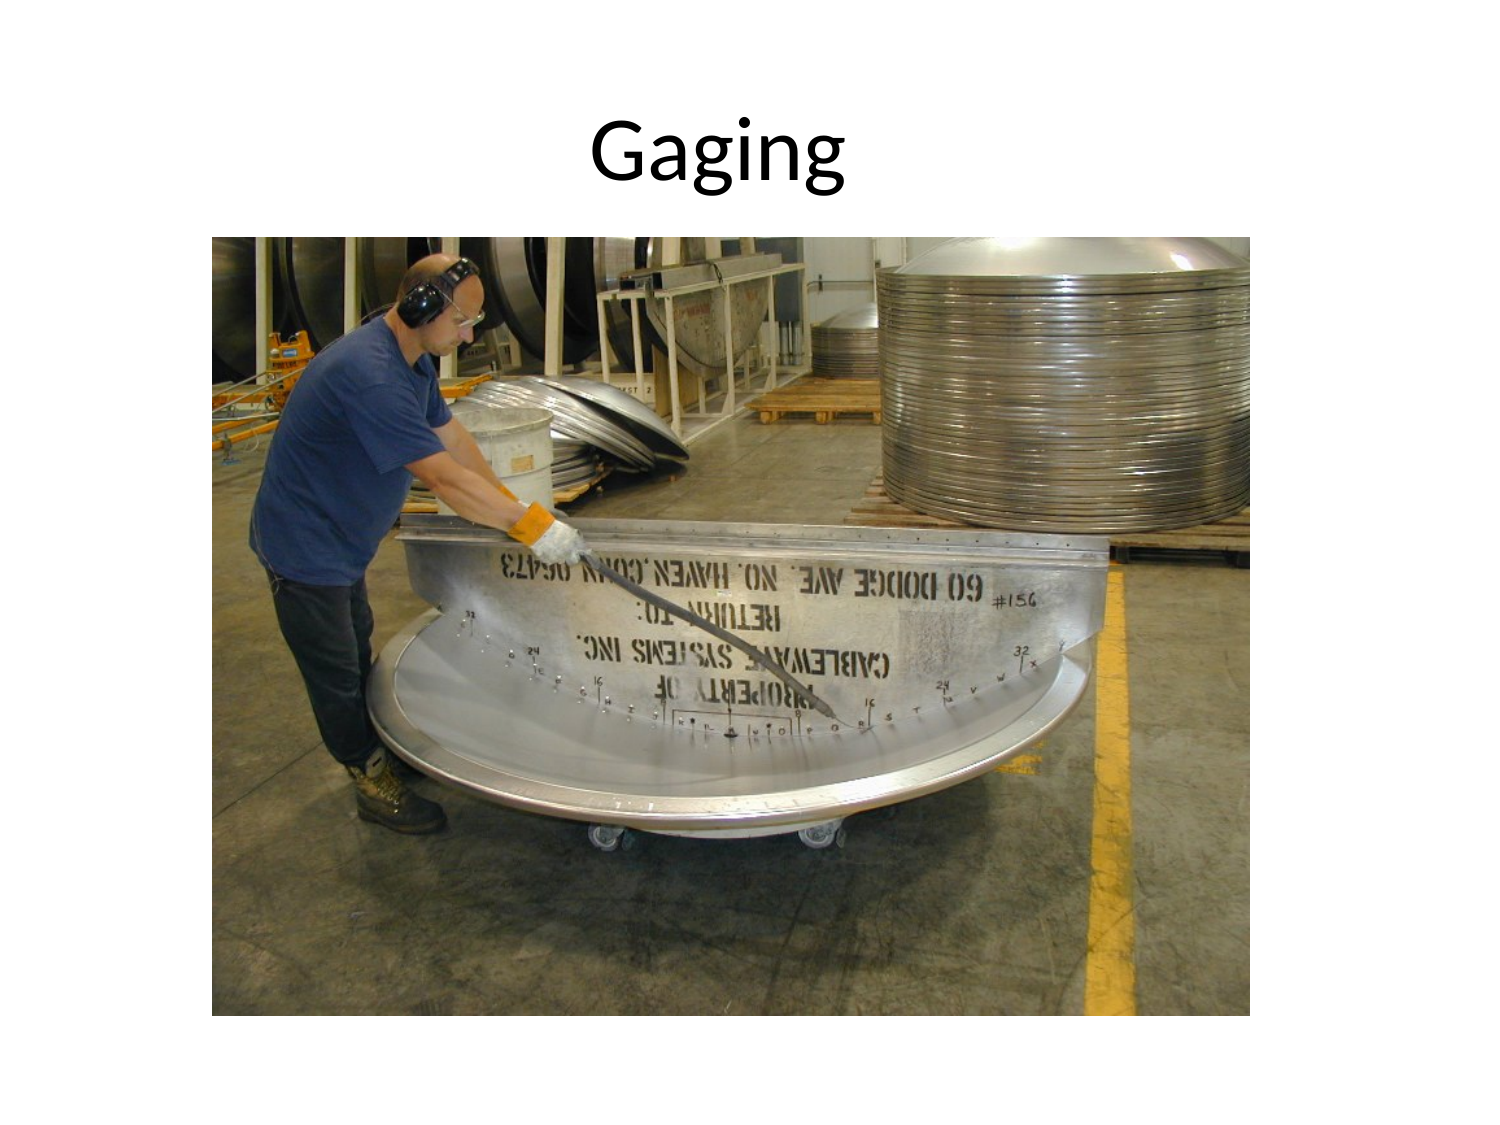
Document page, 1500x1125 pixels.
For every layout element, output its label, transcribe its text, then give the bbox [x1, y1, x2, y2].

title Gaging [399, 50, 1038, 235]
picture [212, 237, 1251, 1016]
